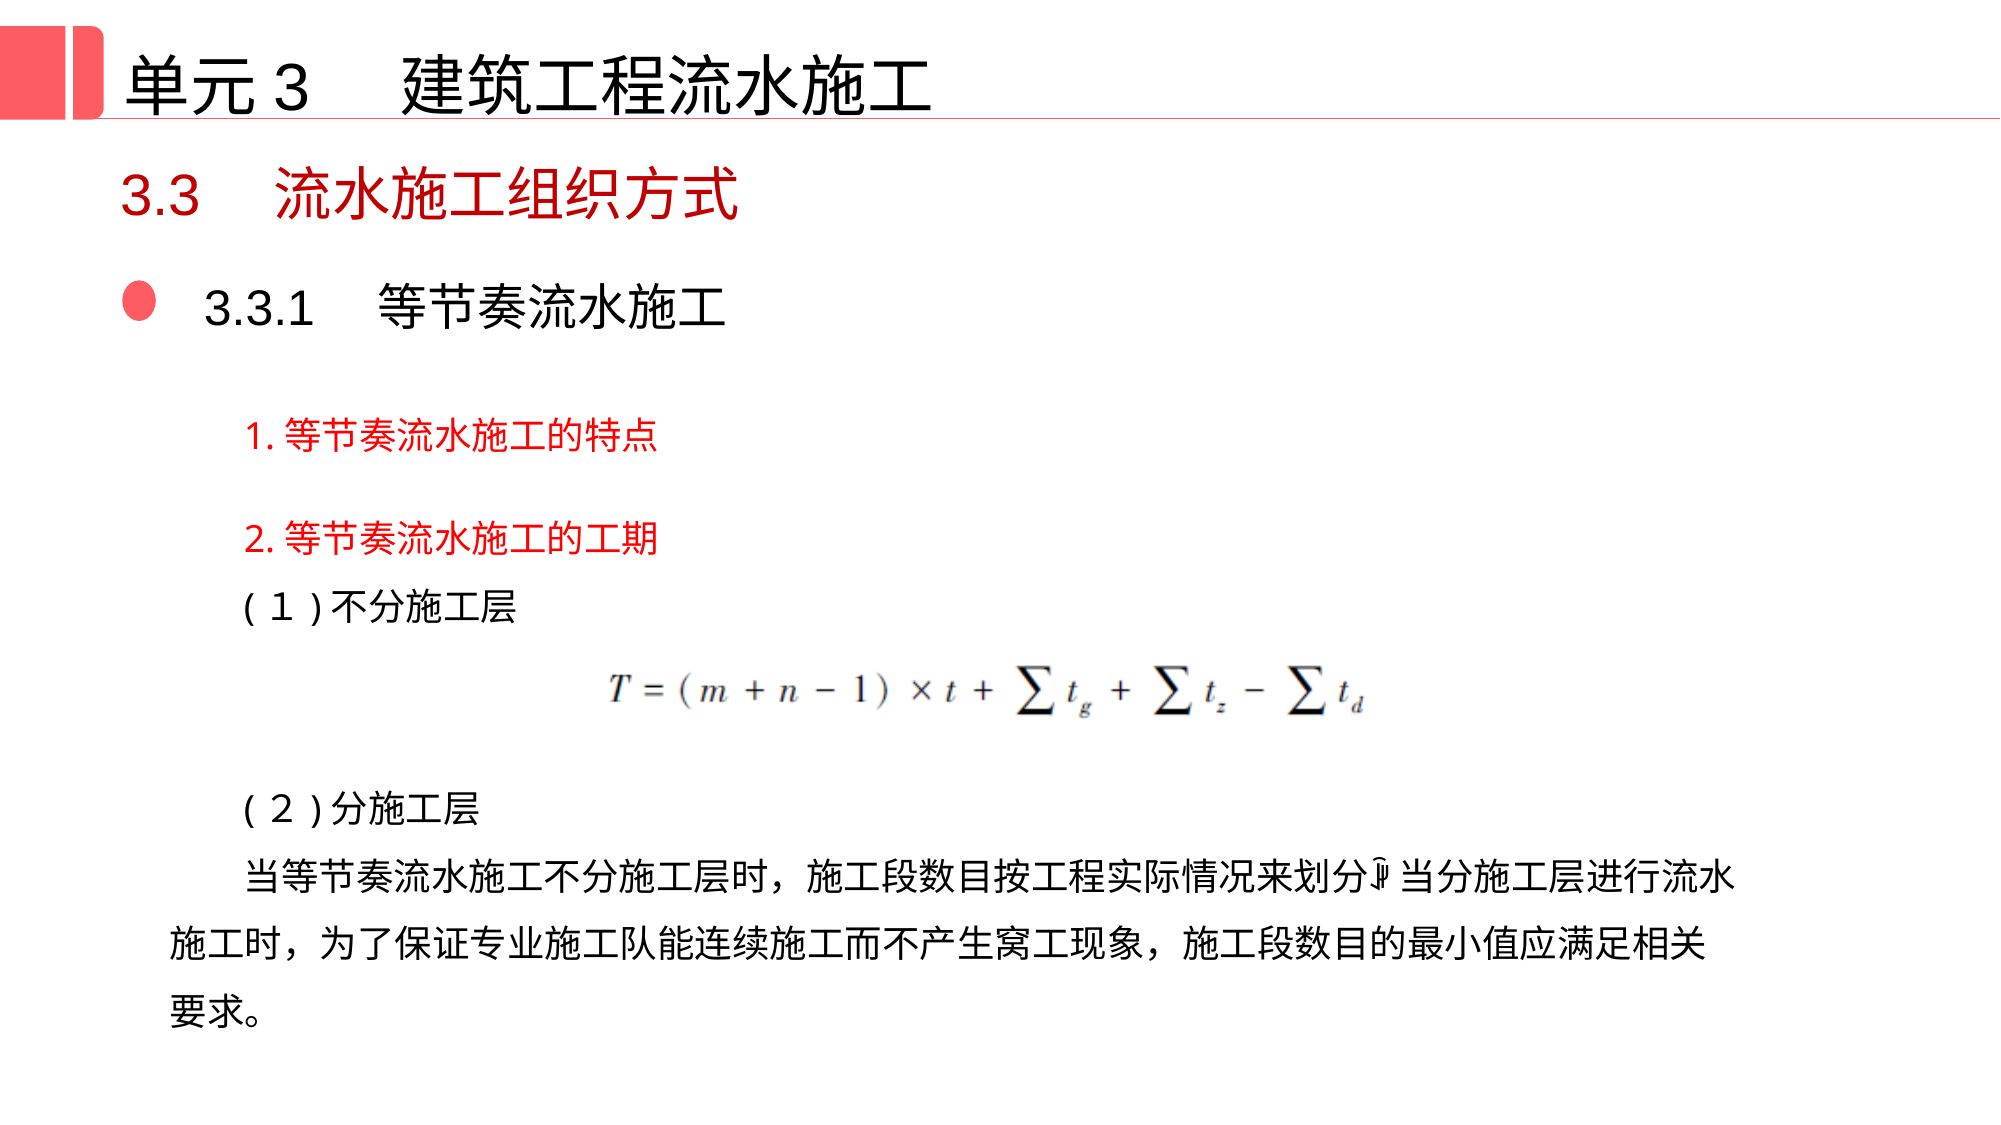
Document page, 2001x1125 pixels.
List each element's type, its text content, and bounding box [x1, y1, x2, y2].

text_box 1.等节奏流水施工的特点 [154, 381, 1755, 465]
text_box 3.3.1 等节奏流水施工 [189, 268, 1177, 344]
list 单元3 建筑工程流水施工 [108, 12, 1891, 248]
text_box 2.等节奏流水施工的工期 (１)不分施工层 (２)分施工层 当等节奏流水施工不分施工层时，施工段数目按工程实际情况来划分ꎻ 当分施工层进行流水施工时，为了保证专业施工队能连续施工而不产生窝工现象，施工段数目的最小值应满足相关要求。 [154, 485, 1755, 1040]
text_box [122, 280, 156, 321]
text_box 3.3 流水施工组织方式 [105, 149, 755, 235]
picture [574, 652, 1386, 729]
